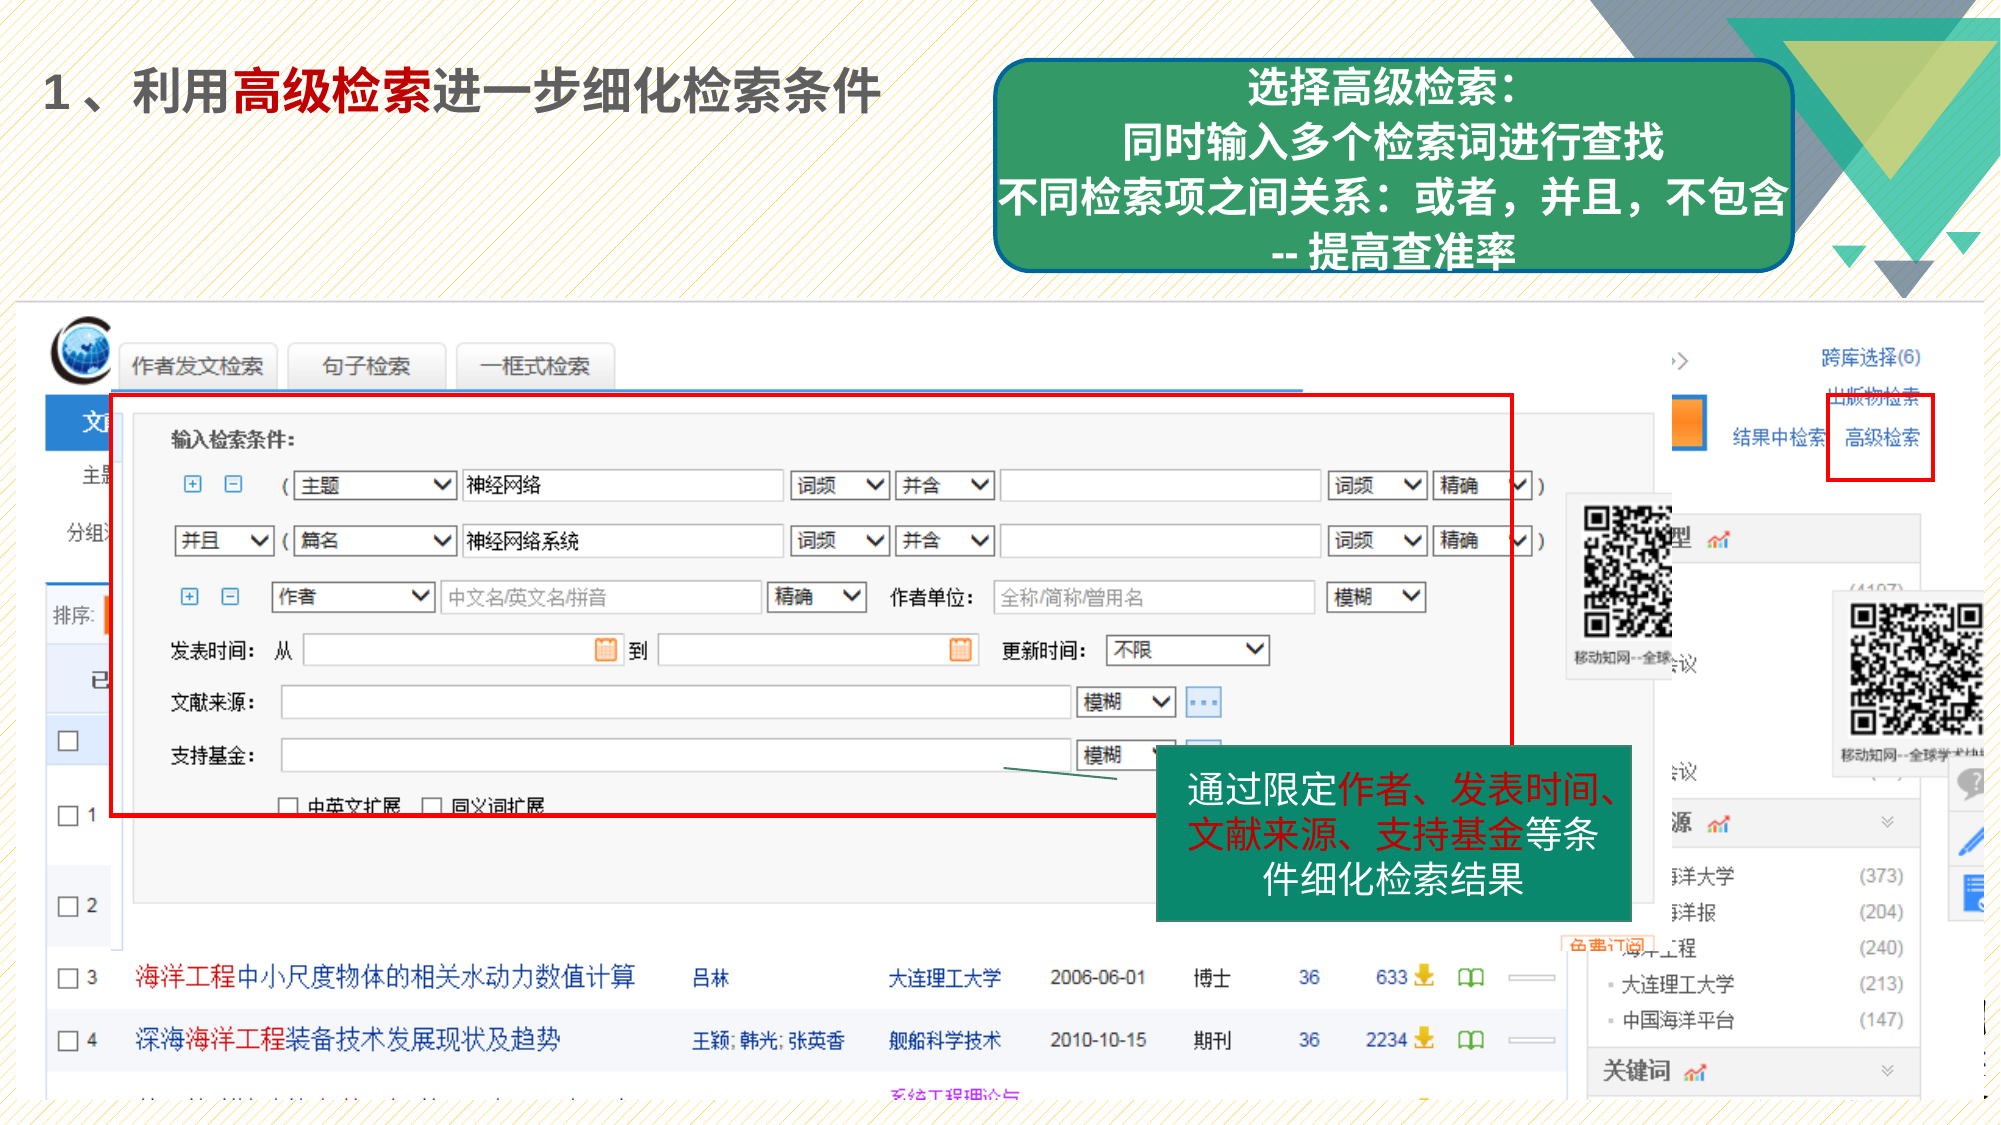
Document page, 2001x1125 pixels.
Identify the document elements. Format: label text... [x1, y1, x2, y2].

text_box 1、利用高级检索进一步细化检索条件 [27, 34, 1402, 127]
text_box 选择高级检索： 同时输入多个检索词进行查找 不同检索项之间关系：或者，并且，不包含 --提高查准率 [995, 59, 1793, 272]
picture [16, 298, 2001, 1125]
